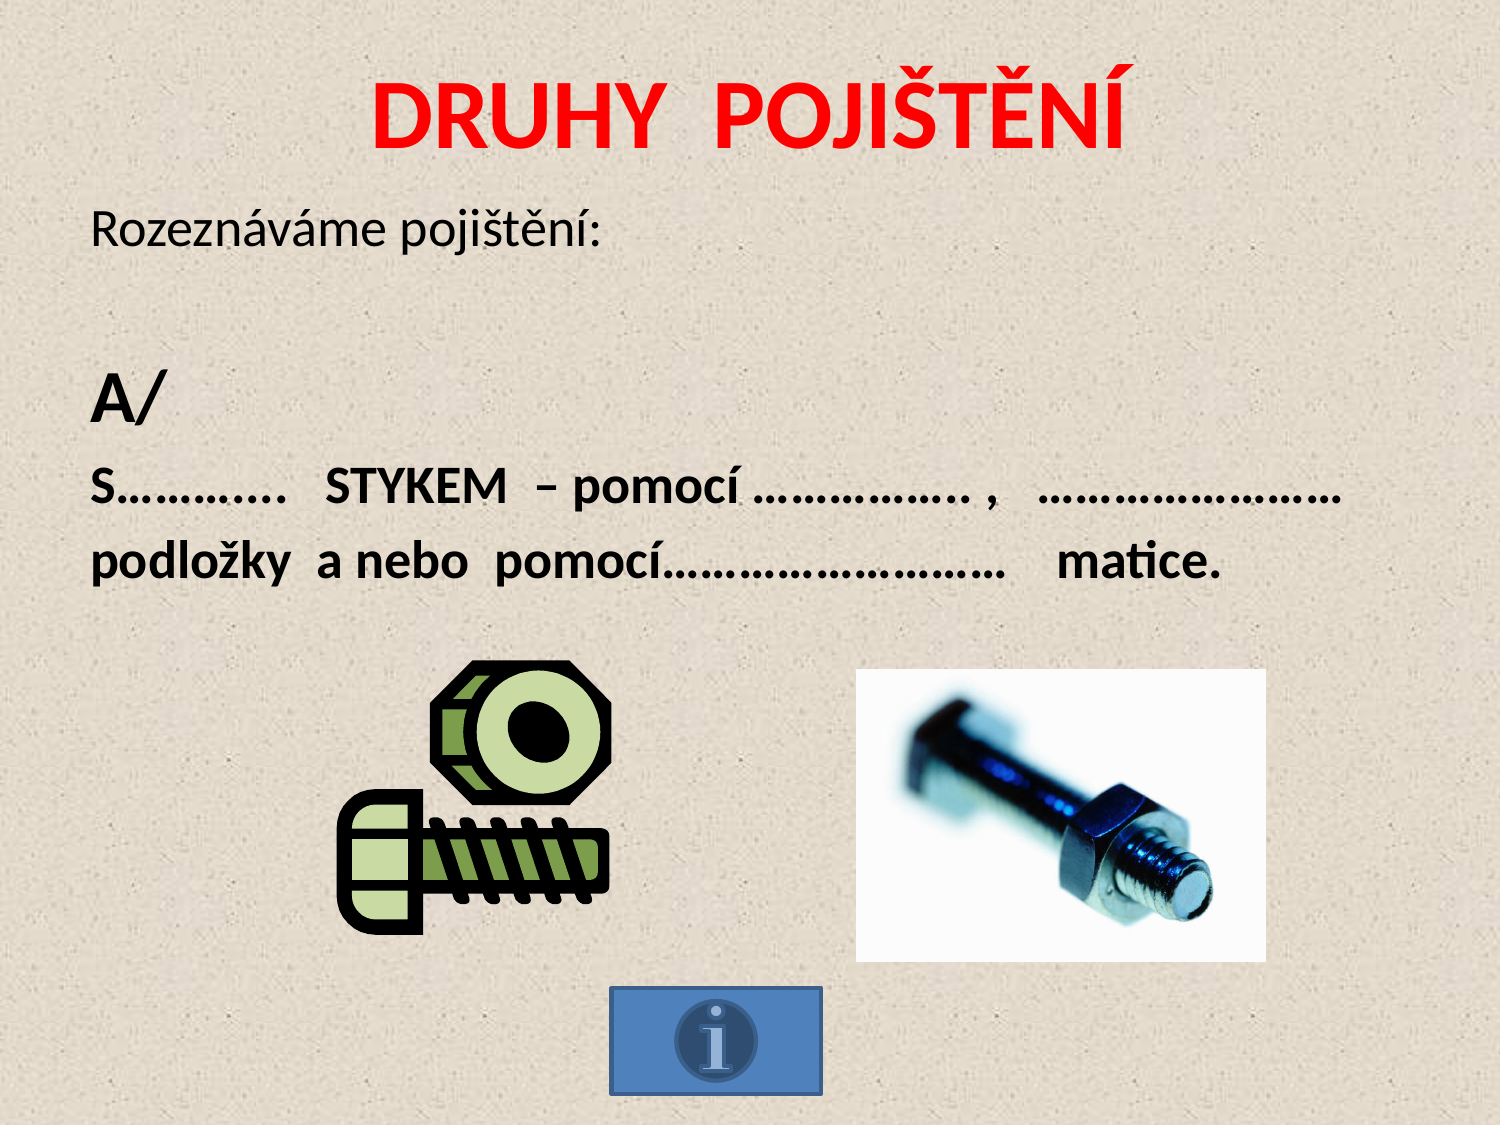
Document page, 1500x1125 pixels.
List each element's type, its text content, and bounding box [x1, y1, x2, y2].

title DRUHY POJIŠTĚNÍ [75, 45, 1425, 173]
text_box [609, 986, 823, 1096]
picture [0, 0, 1500, 1125]
list Rozeznáváme pojištění: A/ S……….... STYKEM – pomocí …………….. , …………………… podložky a nebo pomocí……………………… matice. [75, 184, 1425, 681]
